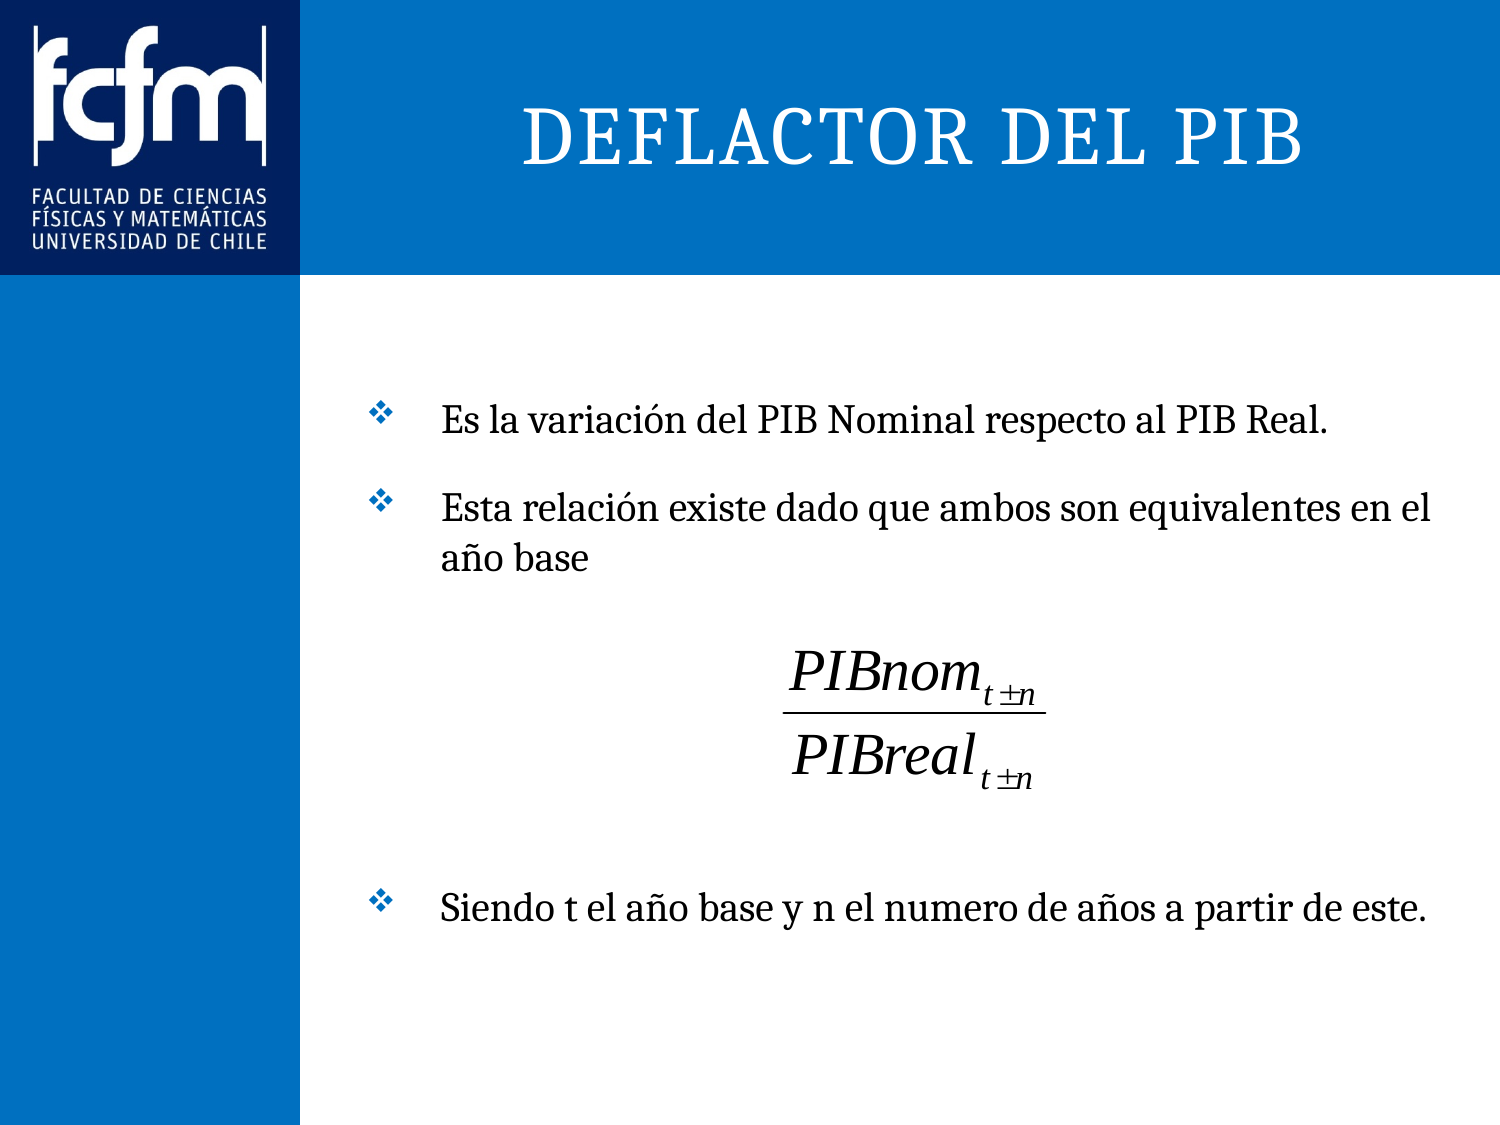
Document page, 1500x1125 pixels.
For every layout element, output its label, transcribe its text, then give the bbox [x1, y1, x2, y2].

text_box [773, 632, 1058, 803]
title DEFLACTOR DEL PIB [399, 37, 1425, 225]
text_box Es la variación del PIB Nominal respecto al PIB Real. Esta relación existe dado que ambos son equivalentes en el año base Siendo t el año base y n el numero de años a partir de este. [351, 384, 1462, 1015]
picture [29, 18, 272, 254]
